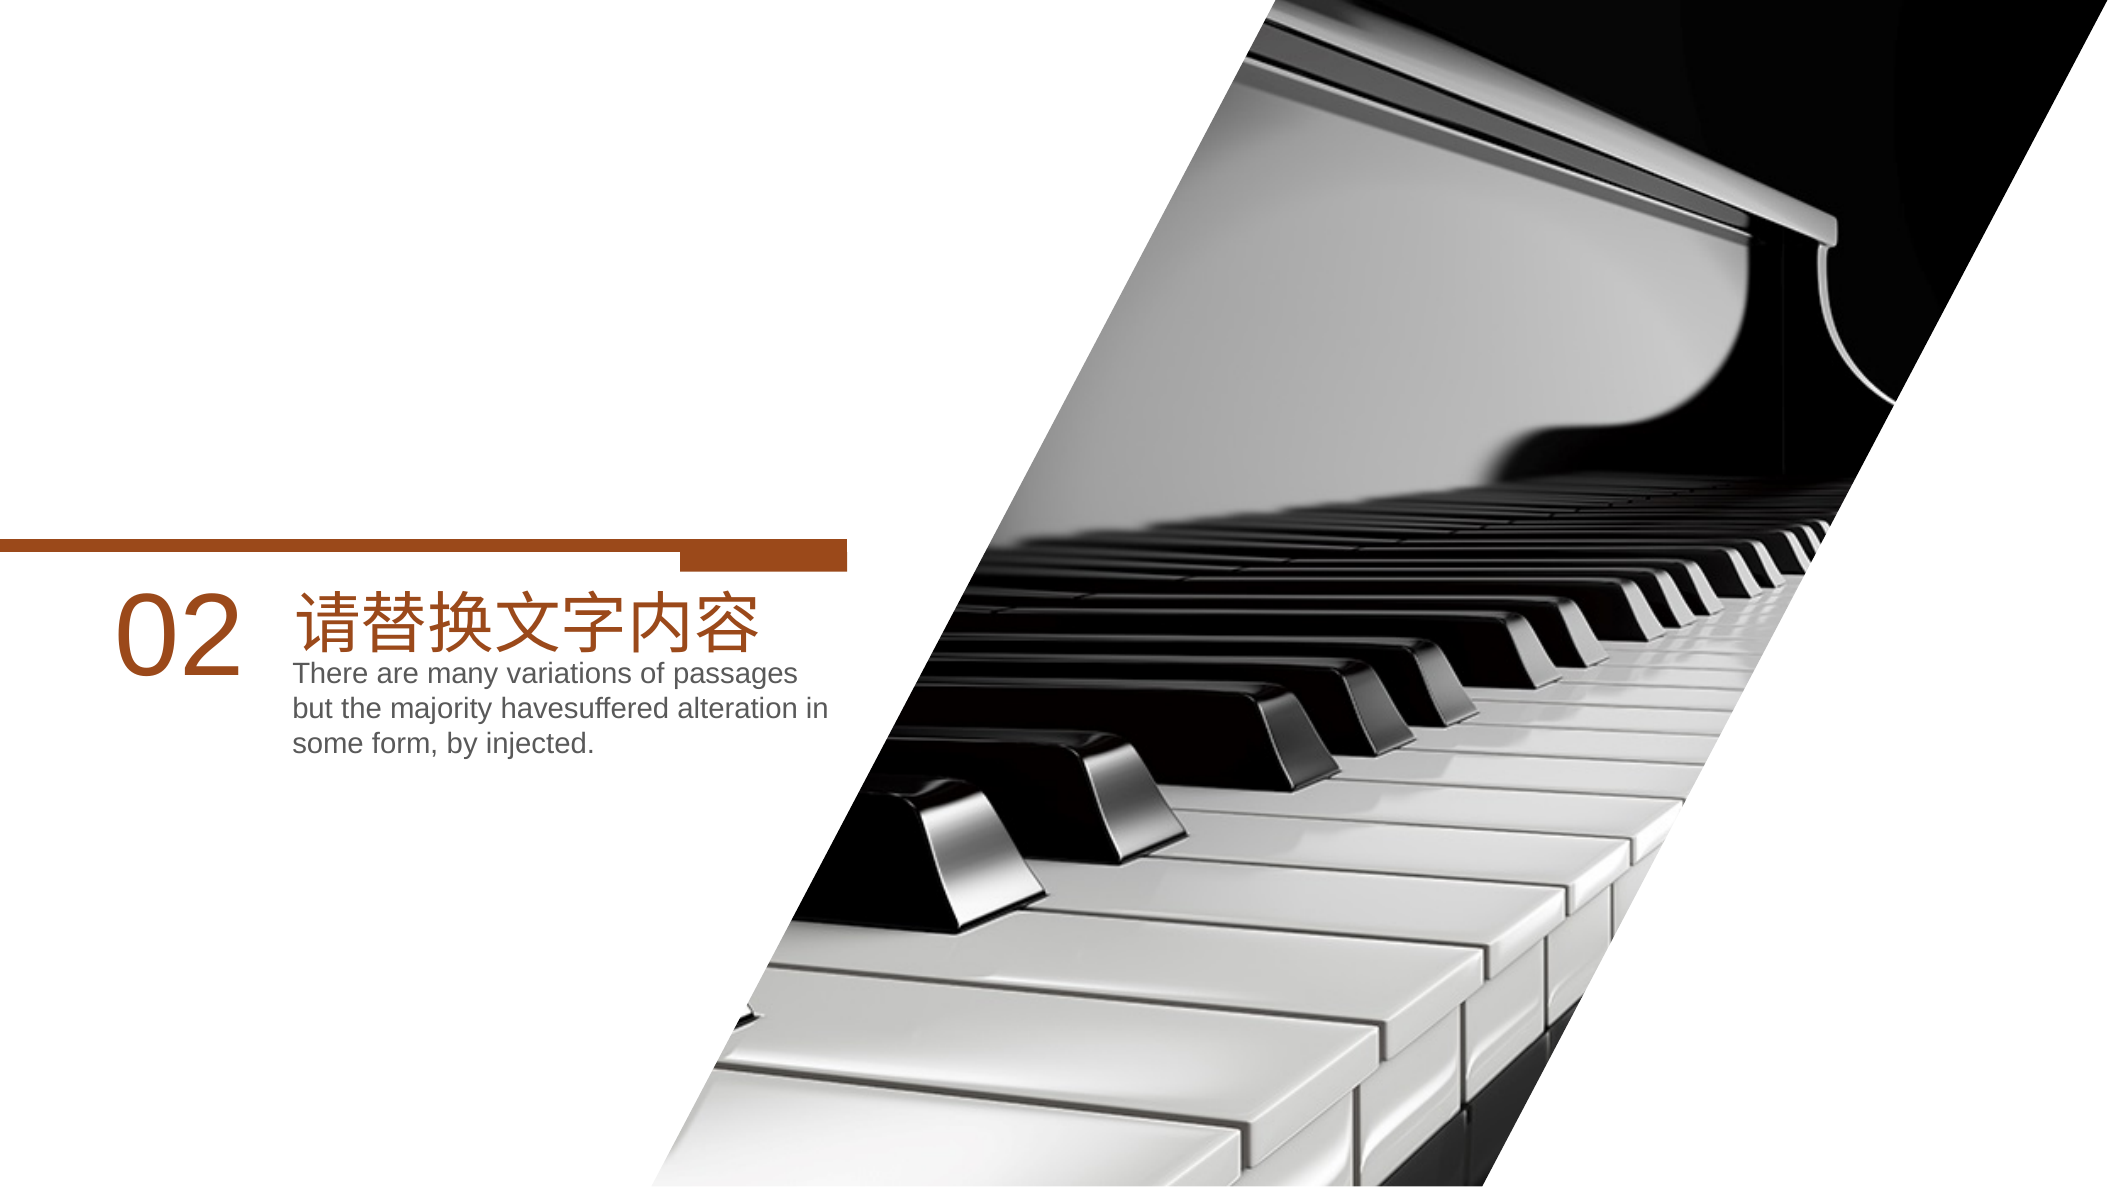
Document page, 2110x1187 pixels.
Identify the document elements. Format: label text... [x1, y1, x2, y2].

text_box [651, 0, 2108, 1187]
text_box 请替换文字内容 [294, 572, 762, 653]
text_box 02 [94, 572, 266, 706]
text_box There are many variations of passages but the majority havesuffered alteration in some form, by injected. [292, 653, 847, 760]
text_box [0, 539, 848, 572]
